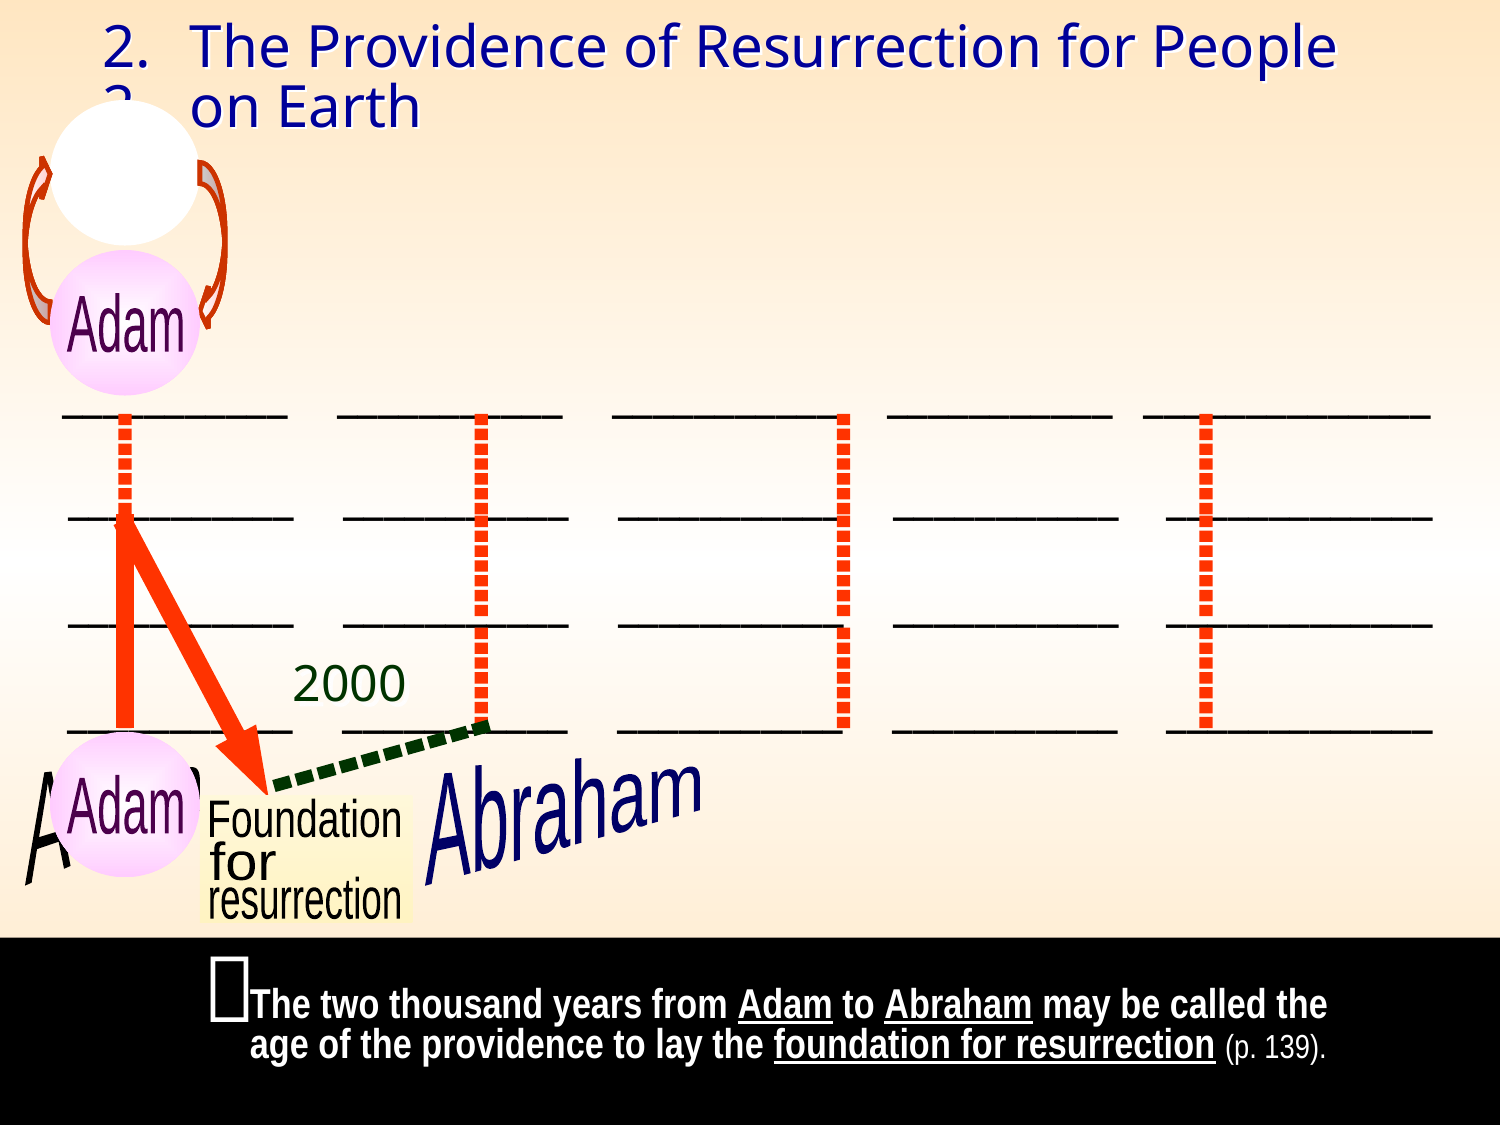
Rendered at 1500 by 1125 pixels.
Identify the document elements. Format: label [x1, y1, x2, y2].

text_box [0, 937, 1500, 1125]
text_box [12, 392, 1488, 738]
text_box [87, 12, 1426, 88]
text_box [274, 643, 426, 720]
text_box [199, 882, 205, 923]
text_box [204, 795, 413, 923]
text_box [209, 798, 401, 920]
text_box [49, 731, 201, 878]
text_box [187, 966, 1376, 1076]
text_box [24, 99, 226, 396]
text_box [220, 745, 264, 789]
